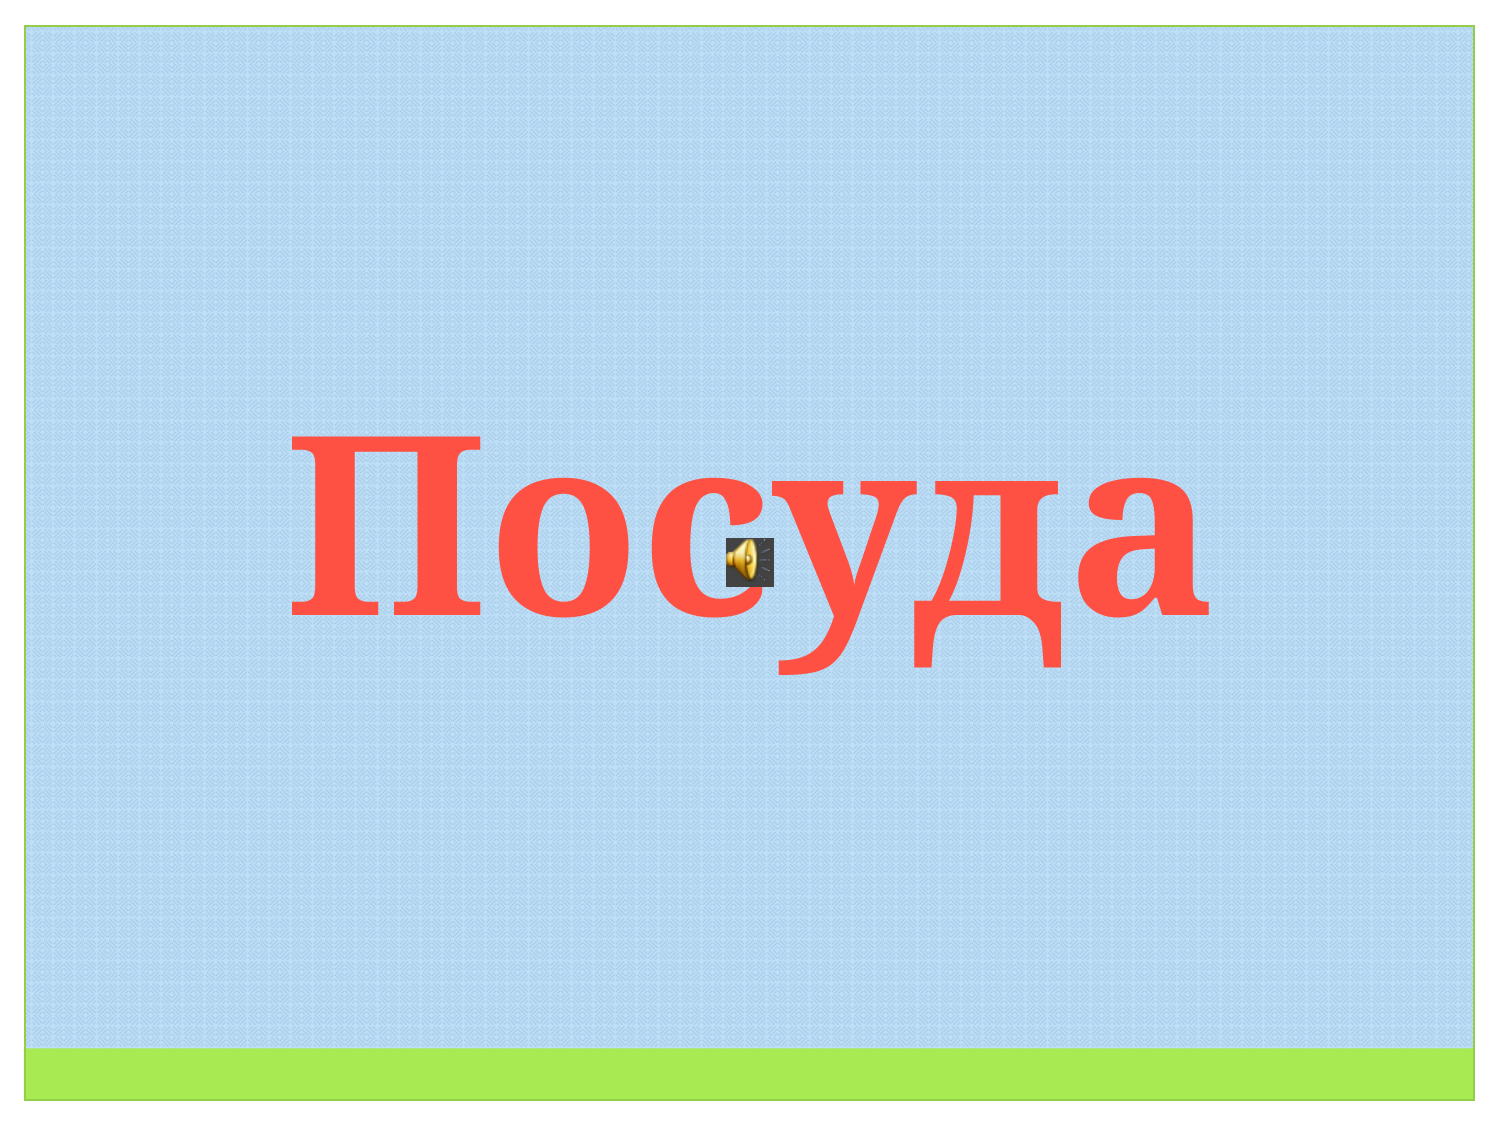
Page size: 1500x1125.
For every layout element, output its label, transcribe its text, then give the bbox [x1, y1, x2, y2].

picture [724, 537, 776, 588]
text_box Посуда [270, 358, 1234, 673]
